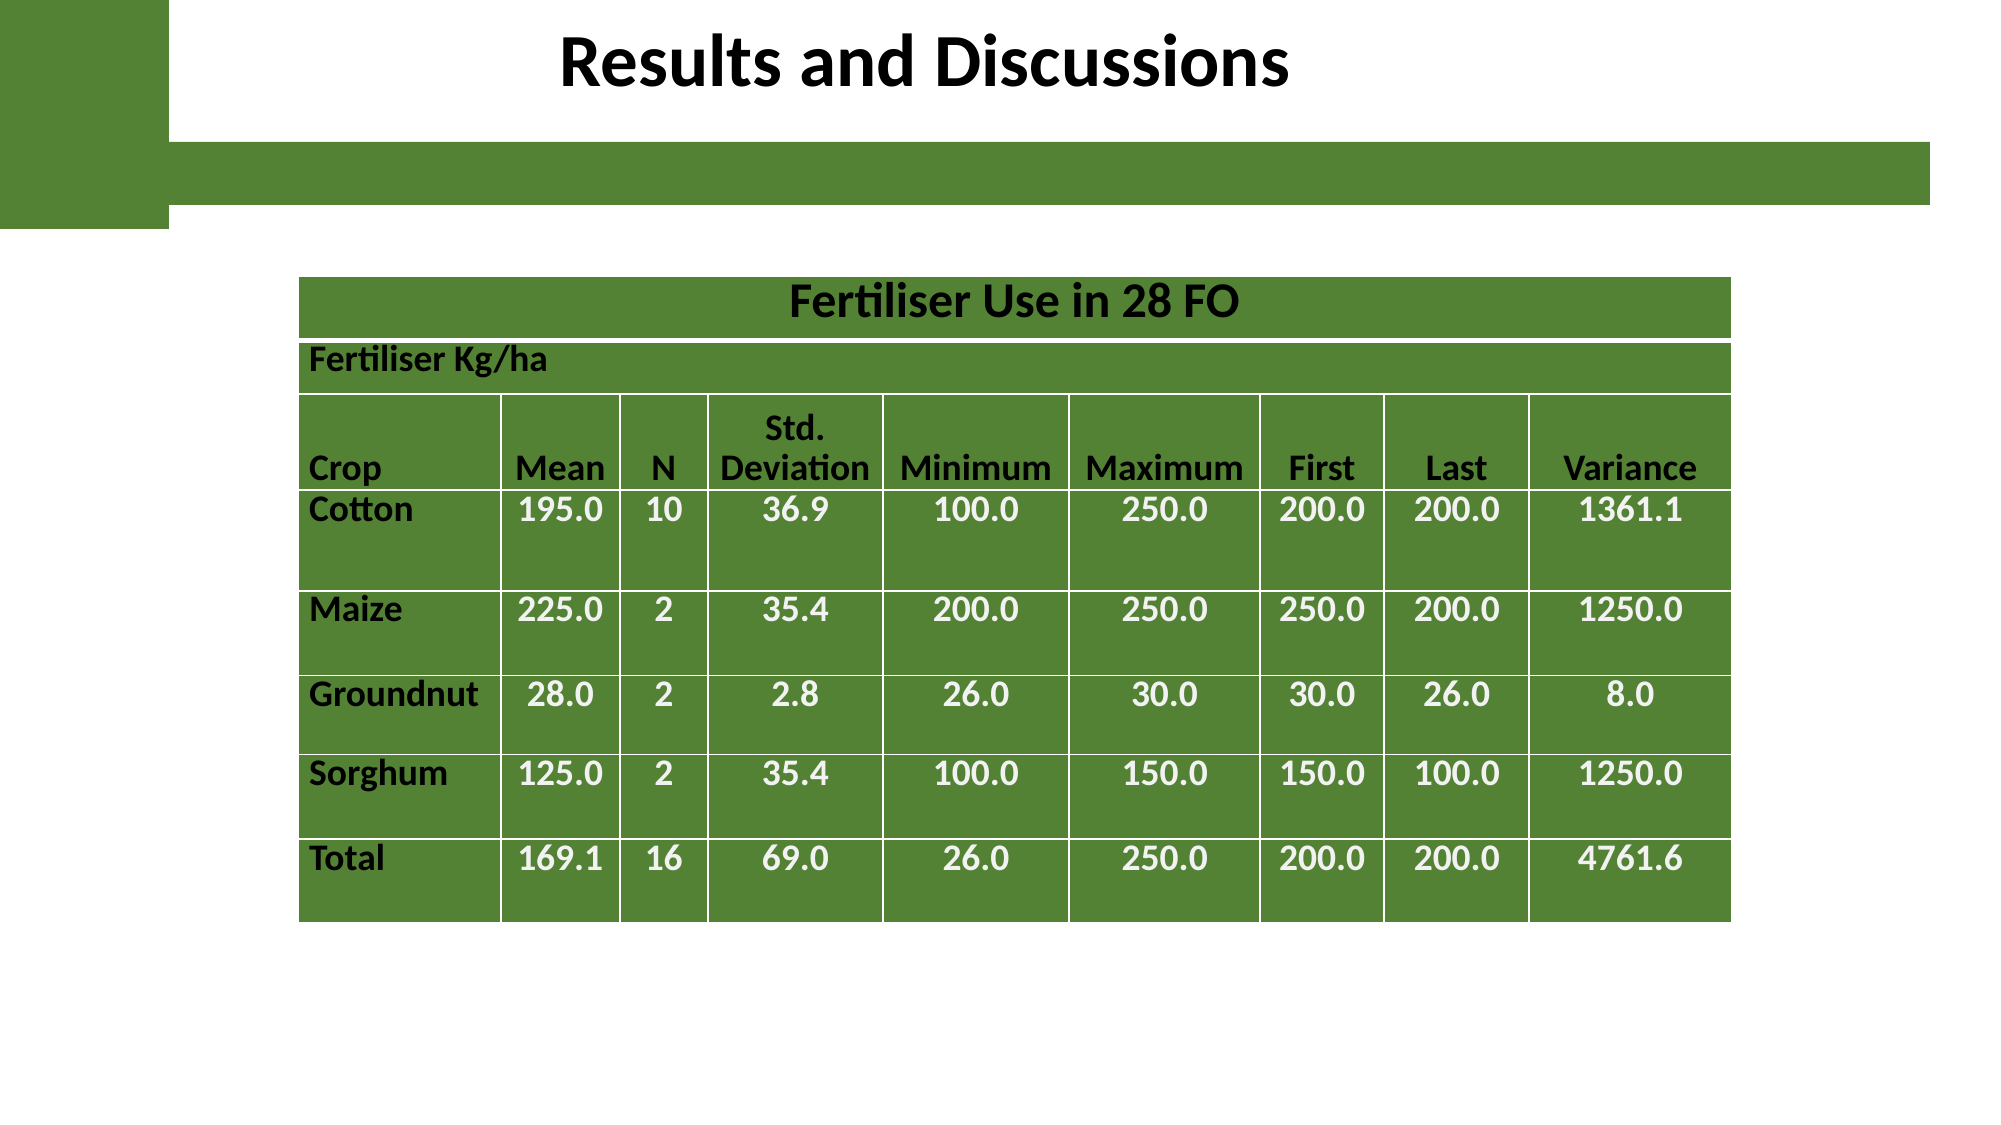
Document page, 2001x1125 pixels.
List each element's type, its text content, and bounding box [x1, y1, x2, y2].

text_box [0, 0, 169, 229]
table_cell 1250.0 [1530, 755, 1731, 838]
table_cell 2 [621, 755, 707, 838]
table_cell 30.0 [1070, 676, 1259, 754]
text_box Results and Discussions [297, 4, 1553, 109]
table_cell Cotton [299, 491, 500, 590]
table_cell 26.0 [1385, 676, 1528, 754]
table_cell 100.0 [1385, 755, 1528, 838]
table_cell 200.0 [1385, 491, 1528, 590]
table_cell 10 [621, 491, 707, 590]
table_cell Total [299, 840, 500, 922]
table_cell Sorghum [299, 755, 500, 838]
table_cell 69.0 [709, 840, 882, 922]
table_cell Std. Deviation [709, 395, 882, 489]
table_cell 169.1 [502, 840, 619, 922]
table_cell 26.0 [884, 840, 1068, 922]
table_cell 1361.1 [1530, 491, 1731, 590]
table_cell 200.0 [1261, 491, 1383, 590]
table_cell 30.0 [1261, 676, 1383, 754]
table_cell 1250.0 [1530, 592, 1731, 675]
table_cell Groundnut [299, 676, 500, 754]
table_cell 200.0 [1385, 840, 1528, 922]
table_cell N [621, 395, 707, 489]
table_cell Mean [502, 395, 619, 489]
table_cell 2.8 [709, 676, 882, 754]
table_cell 2 [621, 676, 707, 754]
table_cell 250.0 [1070, 491, 1259, 590]
table_cell 195.0 [502, 491, 619, 590]
table_cell 4761.6 [1530, 840, 1731, 922]
table_cell 36.9 [709, 491, 882, 590]
table_cell 100.0 [884, 491, 1068, 590]
table_cell Variance [1530, 395, 1731, 489]
text_box [169, 141, 1930, 205]
table_cell 100.0 [884, 755, 1068, 838]
table_cell 150.0 [1261, 755, 1383, 838]
table_cell 250.0 [1261, 592, 1383, 675]
table_cell First [1261, 395, 1383, 489]
table_cell Minimum [884, 395, 1068, 489]
table_cell 35.4 [709, 755, 882, 838]
table_cell 200.0 [1385, 592, 1528, 675]
table_cell 150.0 [1070, 755, 1259, 838]
table_header Fertiliser Use in 28 FO [299, 277, 1731, 338]
table_cell Maize [299, 592, 500, 675]
table_cell 225.0 [502, 592, 619, 675]
table_cell Fertiliser Kg/ha [299, 343, 1731, 393]
table_cell Maximum [1070, 395, 1259, 489]
table_cell 16 [621, 840, 707, 922]
table_cell 26.0 [884, 676, 1068, 754]
table_cell 200.0 [884, 592, 1068, 675]
table_cell Last [1385, 395, 1528, 489]
table_cell 2 [621, 592, 707, 675]
table_cell 250.0 [1070, 840, 1259, 922]
table_cell 35.4 [709, 592, 882, 675]
table_cell 250.0 [1070, 592, 1259, 675]
table_cell 200.0 [1261, 840, 1383, 922]
table_cell 125.0 [502, 755, 619, 838]
table_cell 8.0 [1530, 676, 1731, 754]
table_cell 28.0 [502, 676, 619, 754]
table_cell Crop [299, 395, 500, 489]
